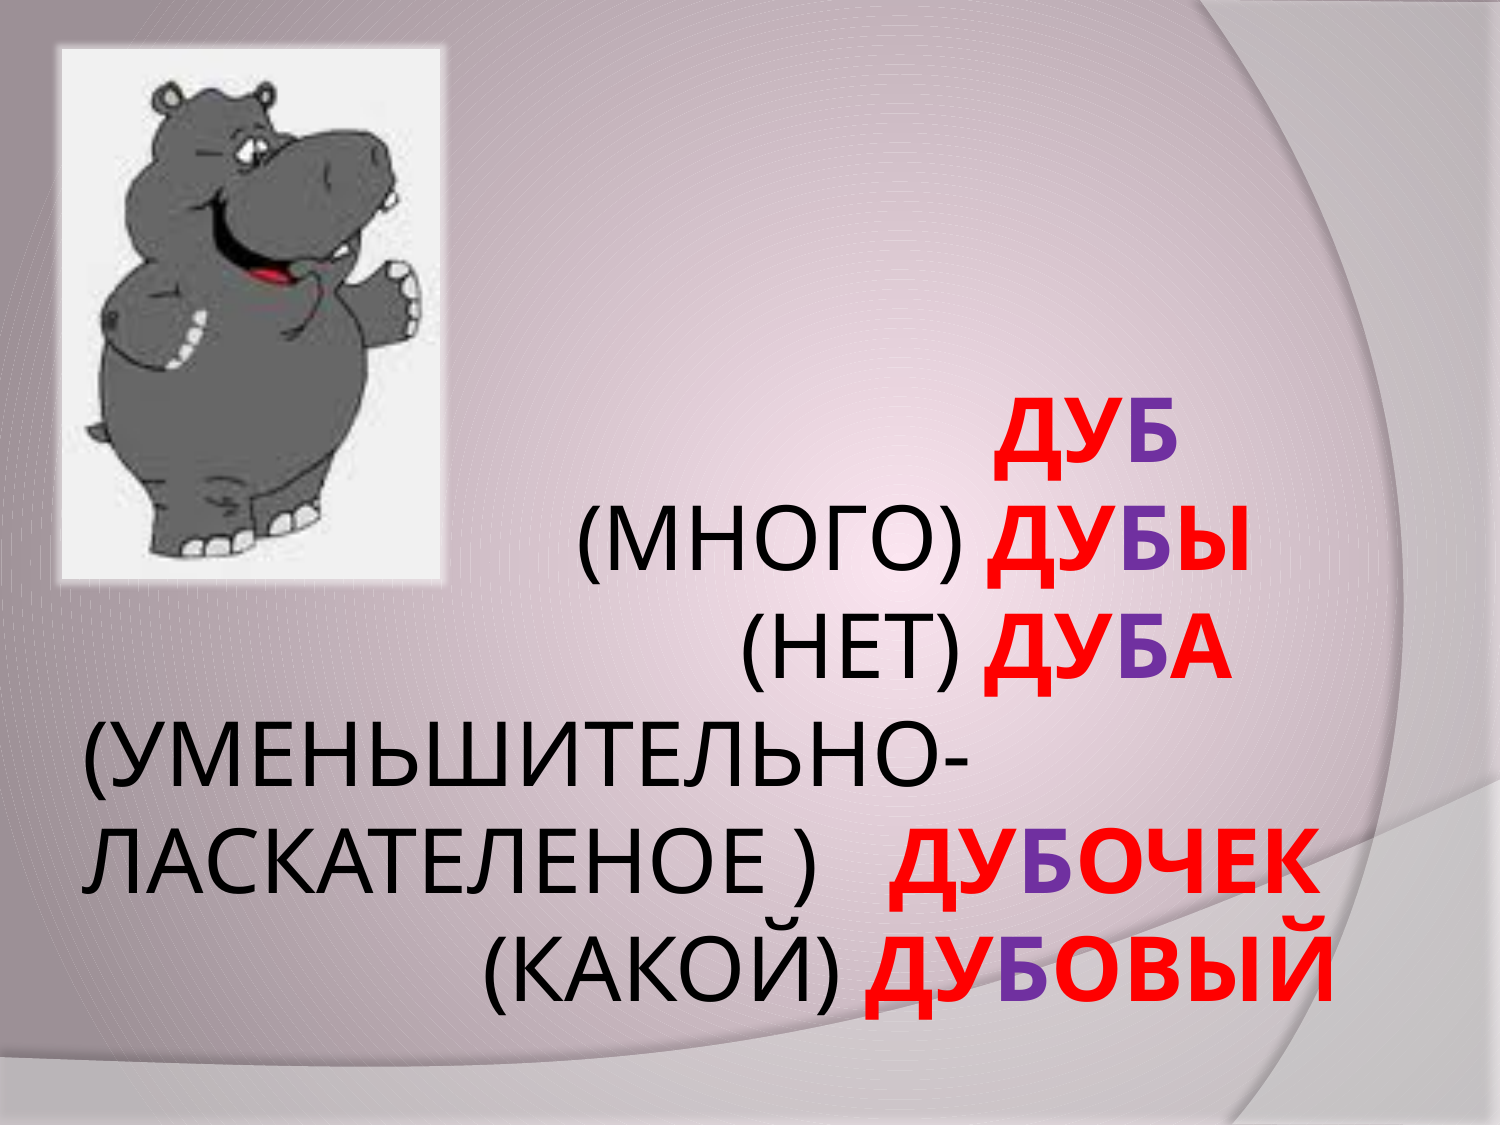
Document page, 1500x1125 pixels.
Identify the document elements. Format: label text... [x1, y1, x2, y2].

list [62, 49, 441, 580]
title ДУБ (МНОГО) ДУБЫ (НЕТ) ДУБА (УМЕНЬШИТЕЛЬНО-ЛАСКАТЕЛЕНОЕ ) ДУБОЧЕК (КАКОЙ) ДУБОВЫЙ [75, 45, 1463, 1038]
